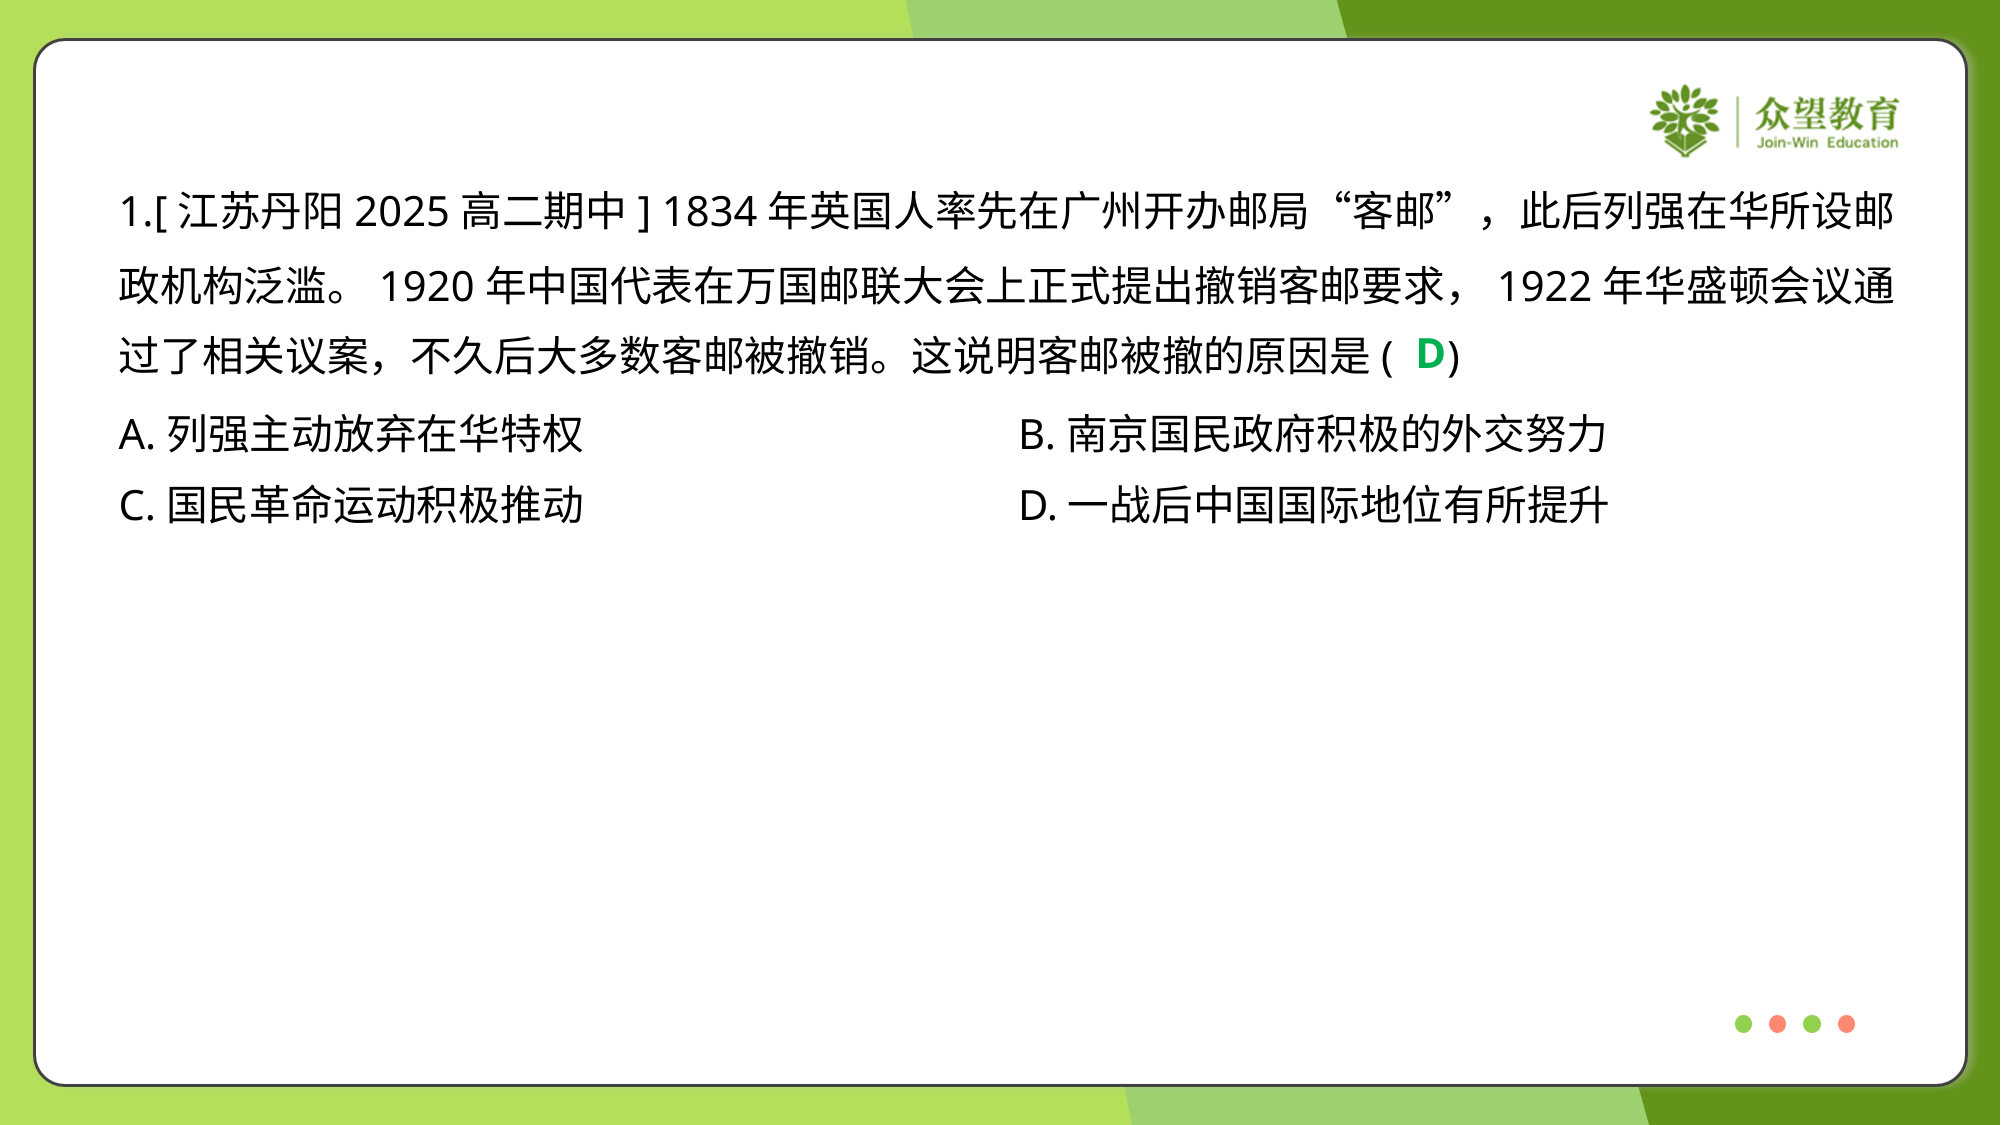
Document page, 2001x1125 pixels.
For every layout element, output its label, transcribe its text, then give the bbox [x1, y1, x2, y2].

text_box D [1399, 306, 1463, 371]
picture [0, 0, 2000, 1125]
text_box A.列强主动放弃在华特权 B.南京国民政府积极的外交努力 C.国民革命运动积极推动 D.一战后中国国际地位有所提升 [118, 382, 1883, 522]
text_box 1.[江苏丹阳2025高二期中] 1834年英国人率先在广州开办邮局“客邮”，此后列强在华所设邮 政机构泛滥。1920年中国代表在万国邮联大会上正式提出撤销客邮要求，1922年华盛顿会议通 过了相关议案，不久后大多数客邮被撤销。这说明客邮被撤的原因是( ) [118, 159, 1883, 373]
